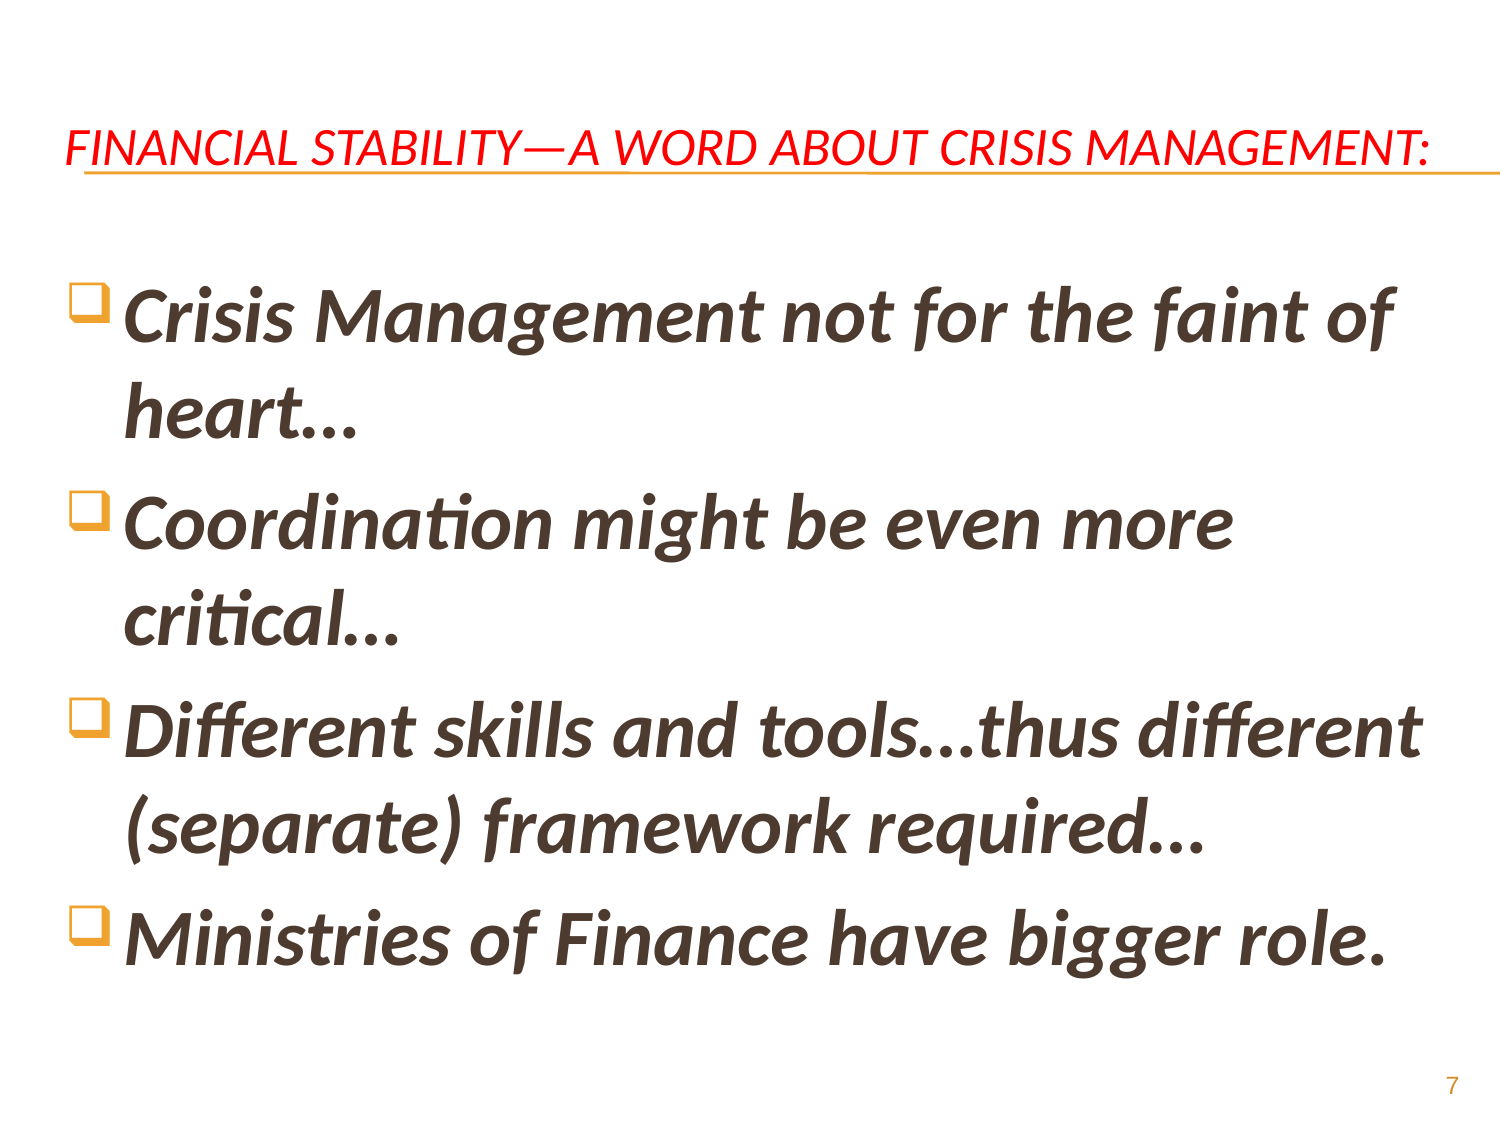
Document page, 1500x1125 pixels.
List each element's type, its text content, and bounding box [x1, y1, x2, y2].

list Crisis Management not for the faint of heart… Coordination might be even more critical… Different skills and tools…thus different (separate) framework required… Ministries of Finance have bigger role. [50, 254, 1475, 998]
title Financial Stability—A word about crisis management: [50, 75, 1475, 213]
slide_number 7 [1350, 1061, 1475, 1103]
